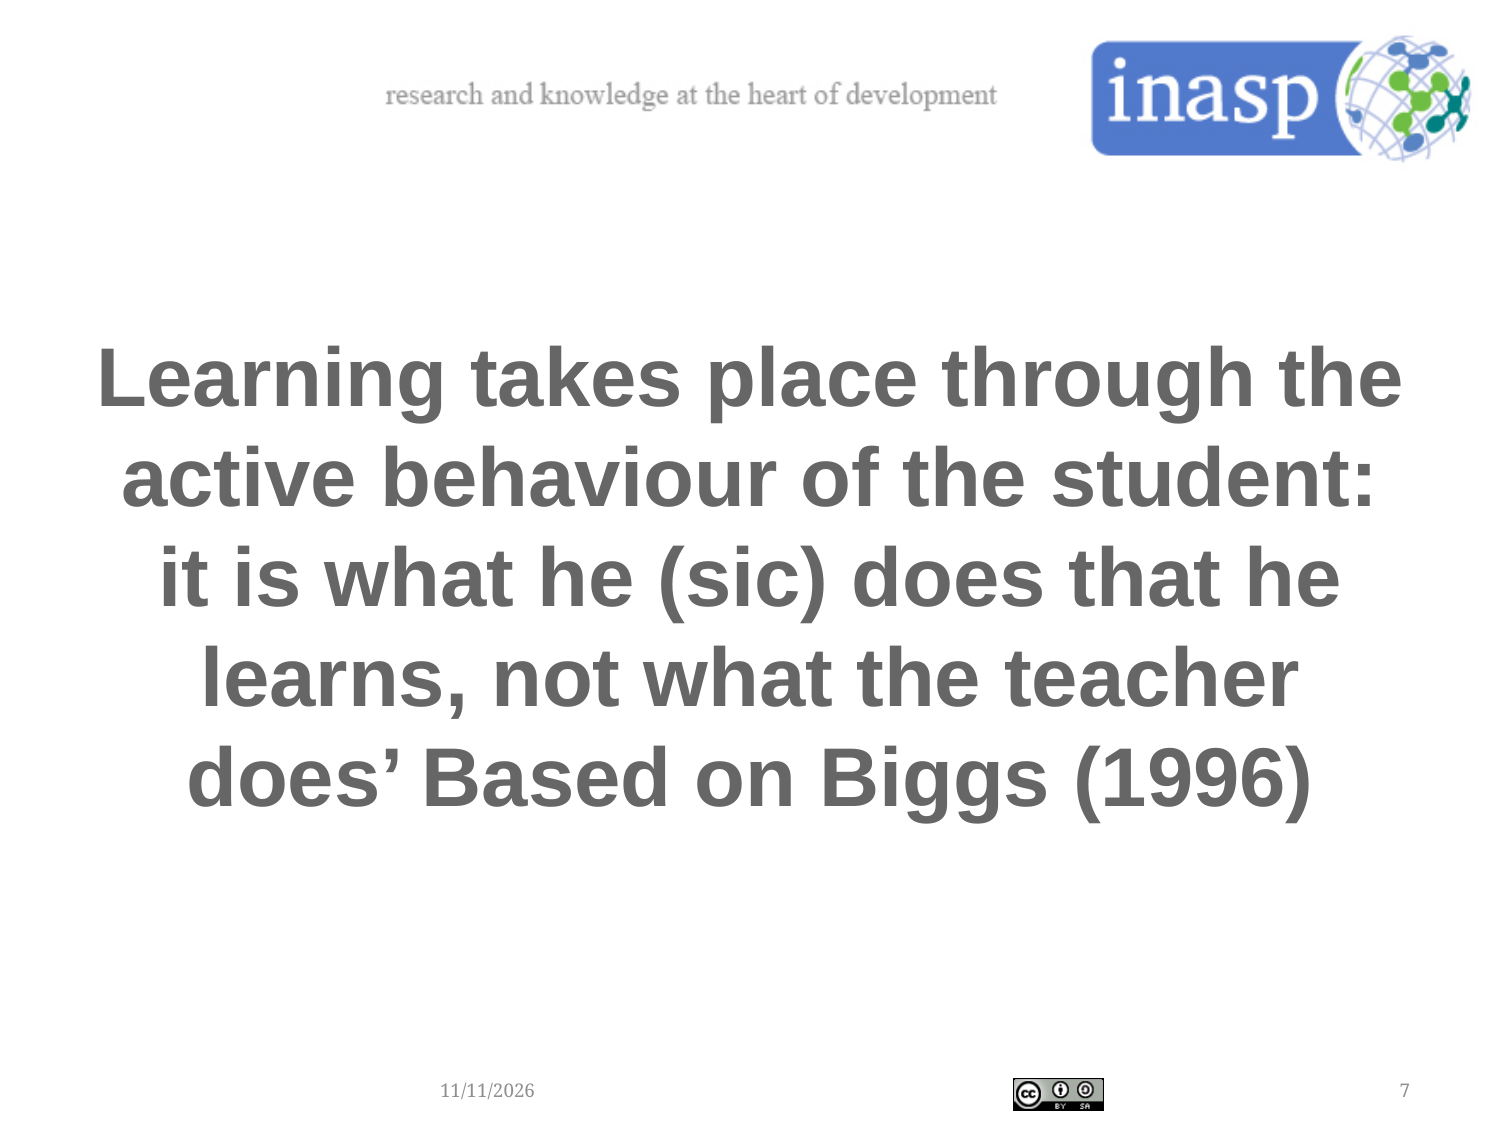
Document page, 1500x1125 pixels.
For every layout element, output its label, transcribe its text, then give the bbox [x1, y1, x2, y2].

picture [385, 24, 1484, 173]
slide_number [425, 1061, 775, 1122]
footer [806, 1061, 1282, 1122]
slide_number 7 [1312, 1061, 1425, 1122]
list Learning takes place through the active behaviour of the student: it is what he (sic) does that he learns, not what the teacher does’ Based on Biggs (1996) [75, 315, 1426, 914]
